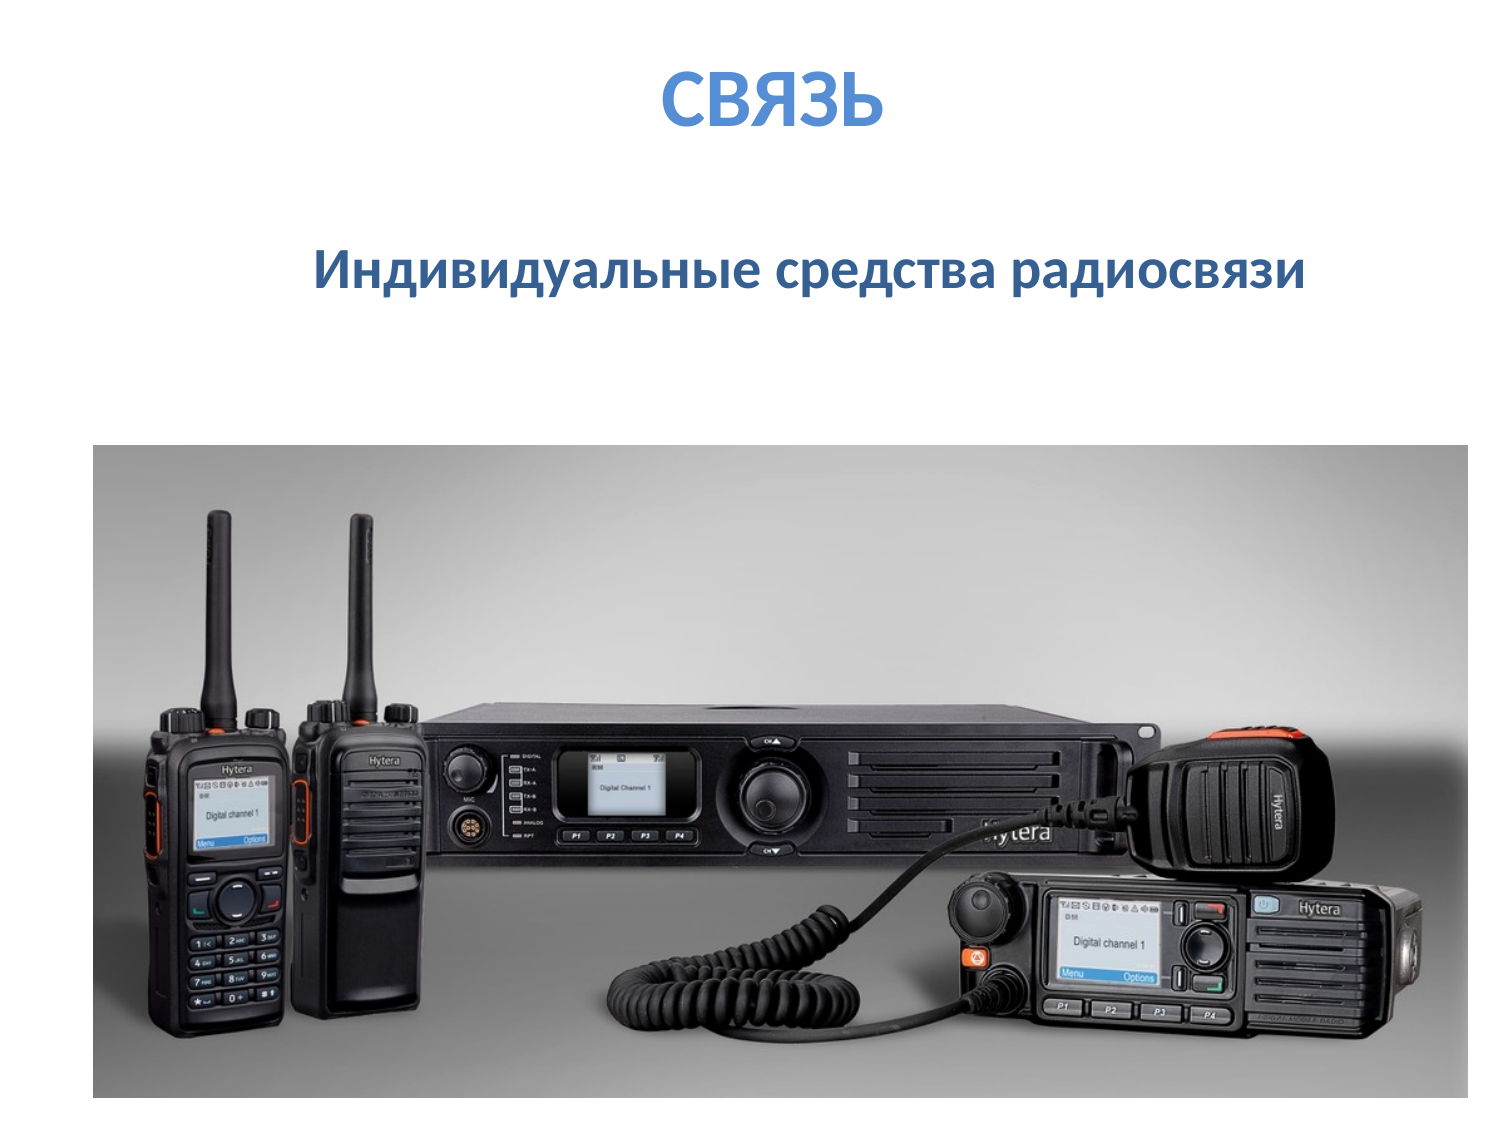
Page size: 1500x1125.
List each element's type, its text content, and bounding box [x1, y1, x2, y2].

picture [93, 445, 1469, 1099]
text_box Индивидуальные средства радиосвязи [298, 222, 1323, 308]
title Связь [257, 35, 1290, 153]
